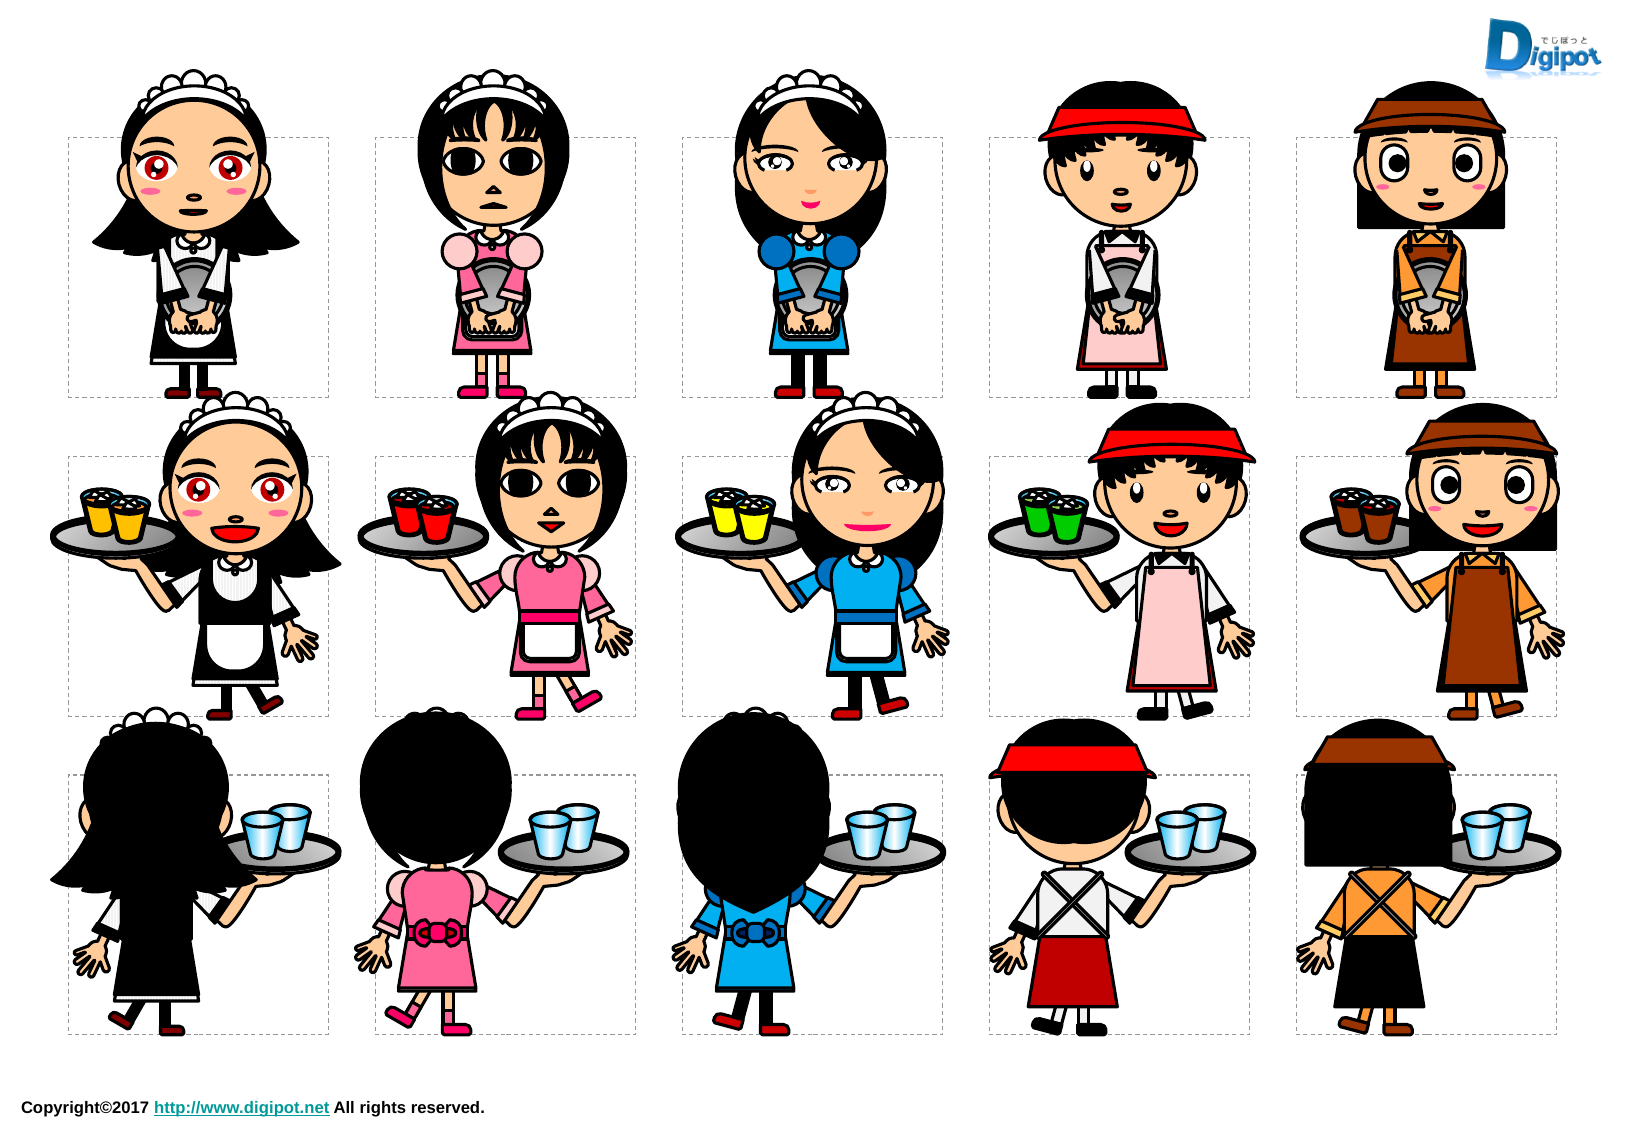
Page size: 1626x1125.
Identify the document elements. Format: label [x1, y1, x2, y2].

text_box [989, 719, 1256, 1036]
text_box [418, 70, 569, 390]
text_box [676, 390, 945, 707]
text_box [93, 70, 299, 390]
text_box [1354, 82, 1507, 398]
text_box [51, 392, 341, 707]
text_box [1301, 404, 1561, 719]
picture [1485, 18, 1602, 82]
text_box [358, 392, 629, 707]
text_box [1301, 719, 1561, 1036]
text_box [676, 707, 945, 1036]
text_box [734, 68, 887, 389]
text_box [989, 404, 1256, 719]
text_box [358, 707, 629, 1036]
text_box [1039, 82, 1206, 398]
text_box [51, 707, 341, 1036]
